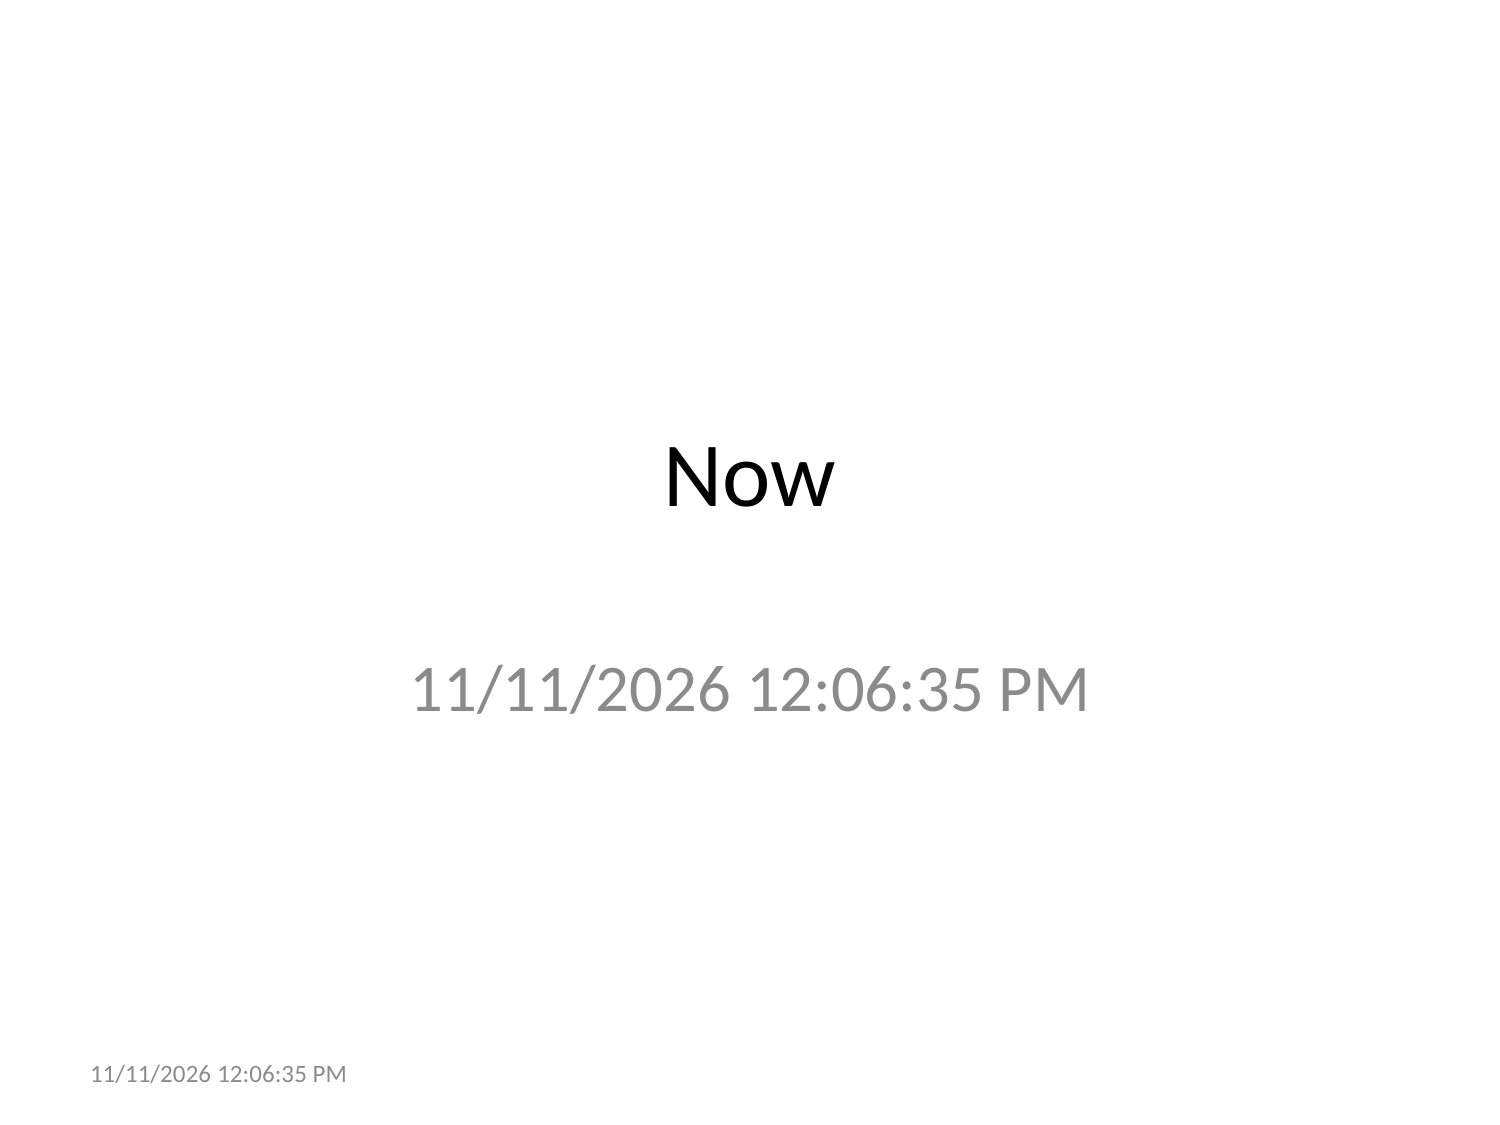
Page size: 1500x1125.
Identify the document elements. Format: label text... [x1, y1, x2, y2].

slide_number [75, 1042, 425, 1103]
subtitle 2011-12-19 10:20:04 AM [225, 637, 1275, 925]
title Now [112, 349, 1388, 591]
